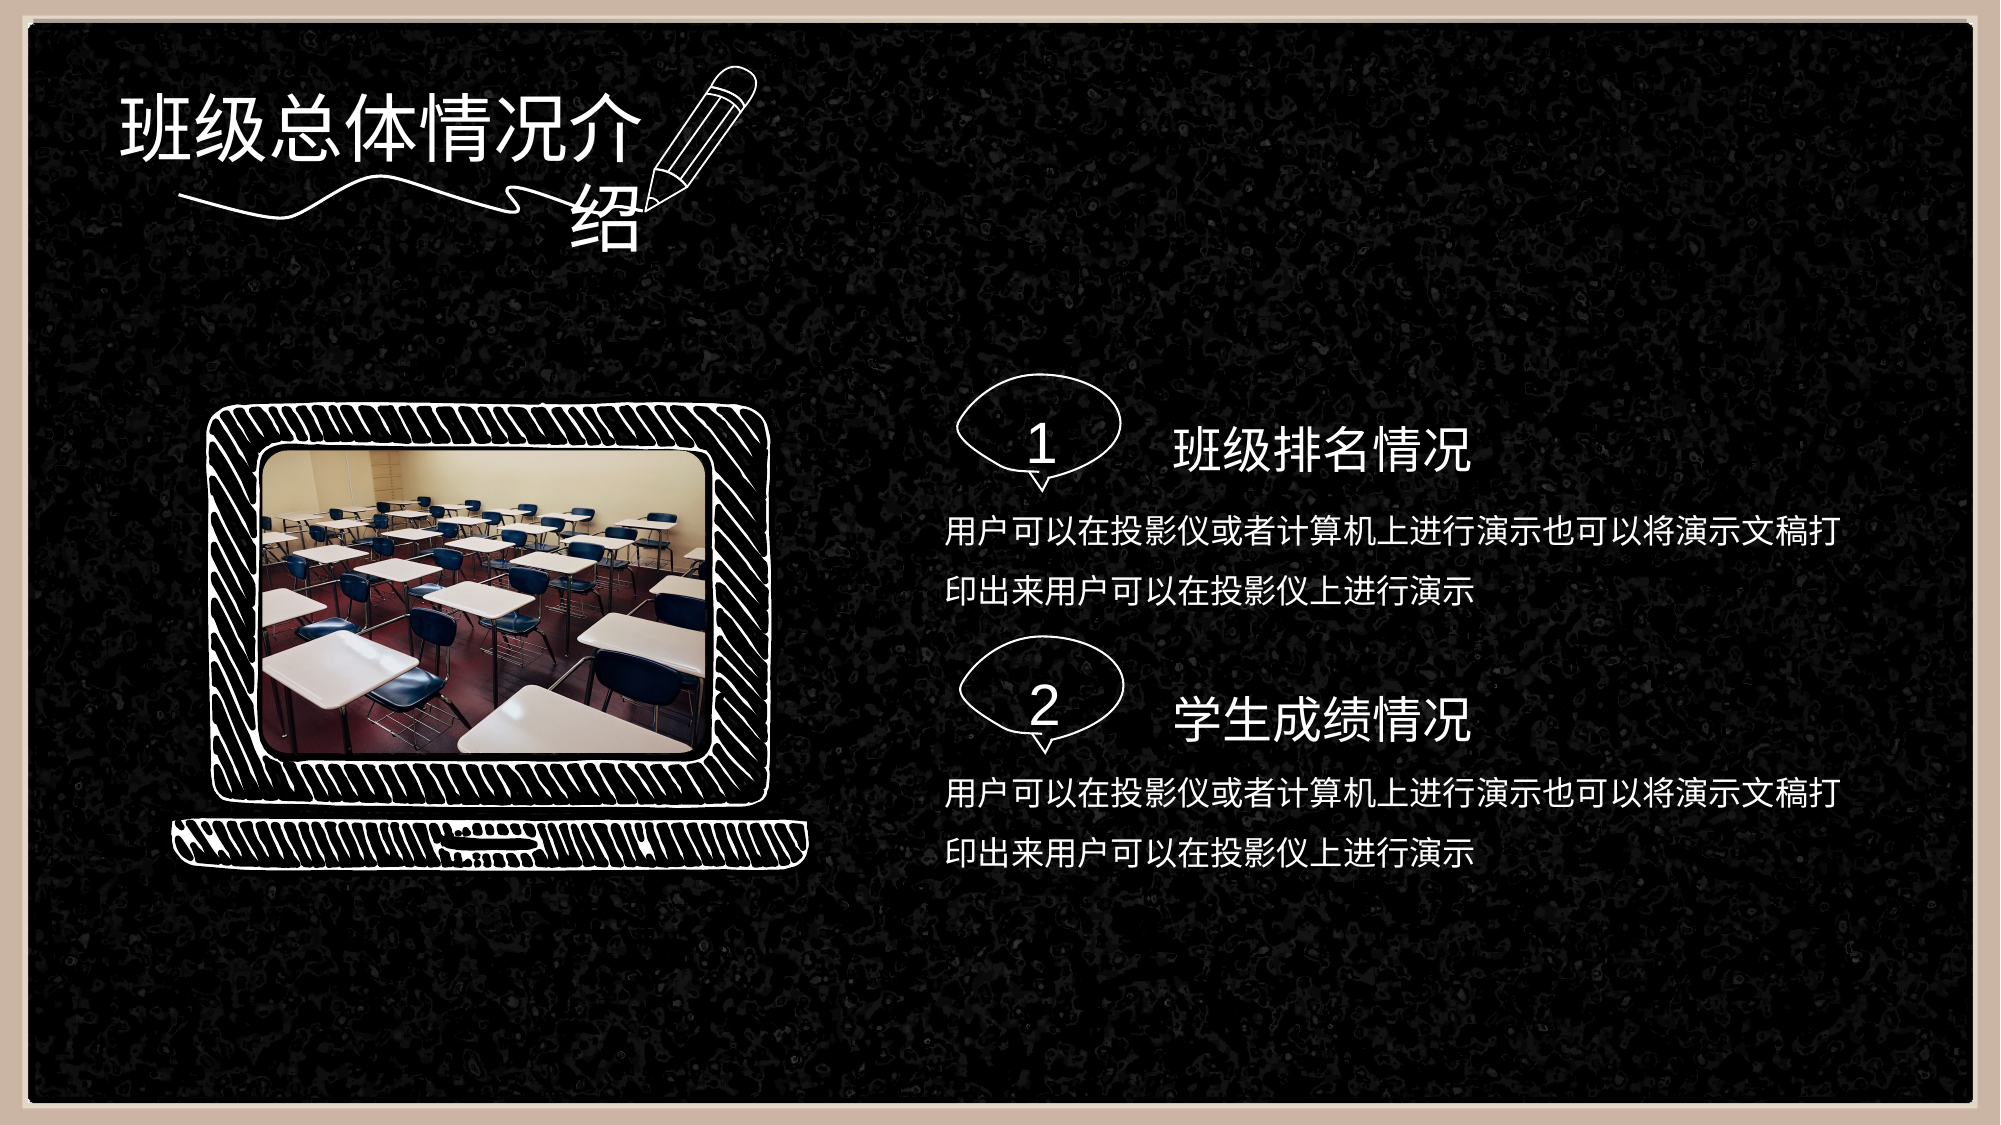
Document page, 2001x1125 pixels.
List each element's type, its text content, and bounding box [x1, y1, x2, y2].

text_box 学生成绩情况 [1157, 650, 1488, 756]
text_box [168, 379, 812, 895]
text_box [960, 625, 1124, 753]
picture [0, 0, 2000, 1125]
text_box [83, 63, 774, 235]
text_box 用户可以在投影仪或者计算机上进行演示也可以将演示文稿打印出来用户可以在投影仪上进行演示 [929, 482, 1884, 618]
text_box 用户可以在投影仪或者计算机上进行演示也可以将演示文稿打印出来用户可以在投影仪上进行演示 [929, 744, 1884, 880]
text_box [957, 363, 1121, 491]
text_box 班级排名情况 [1157, 381, 1488, 482]
